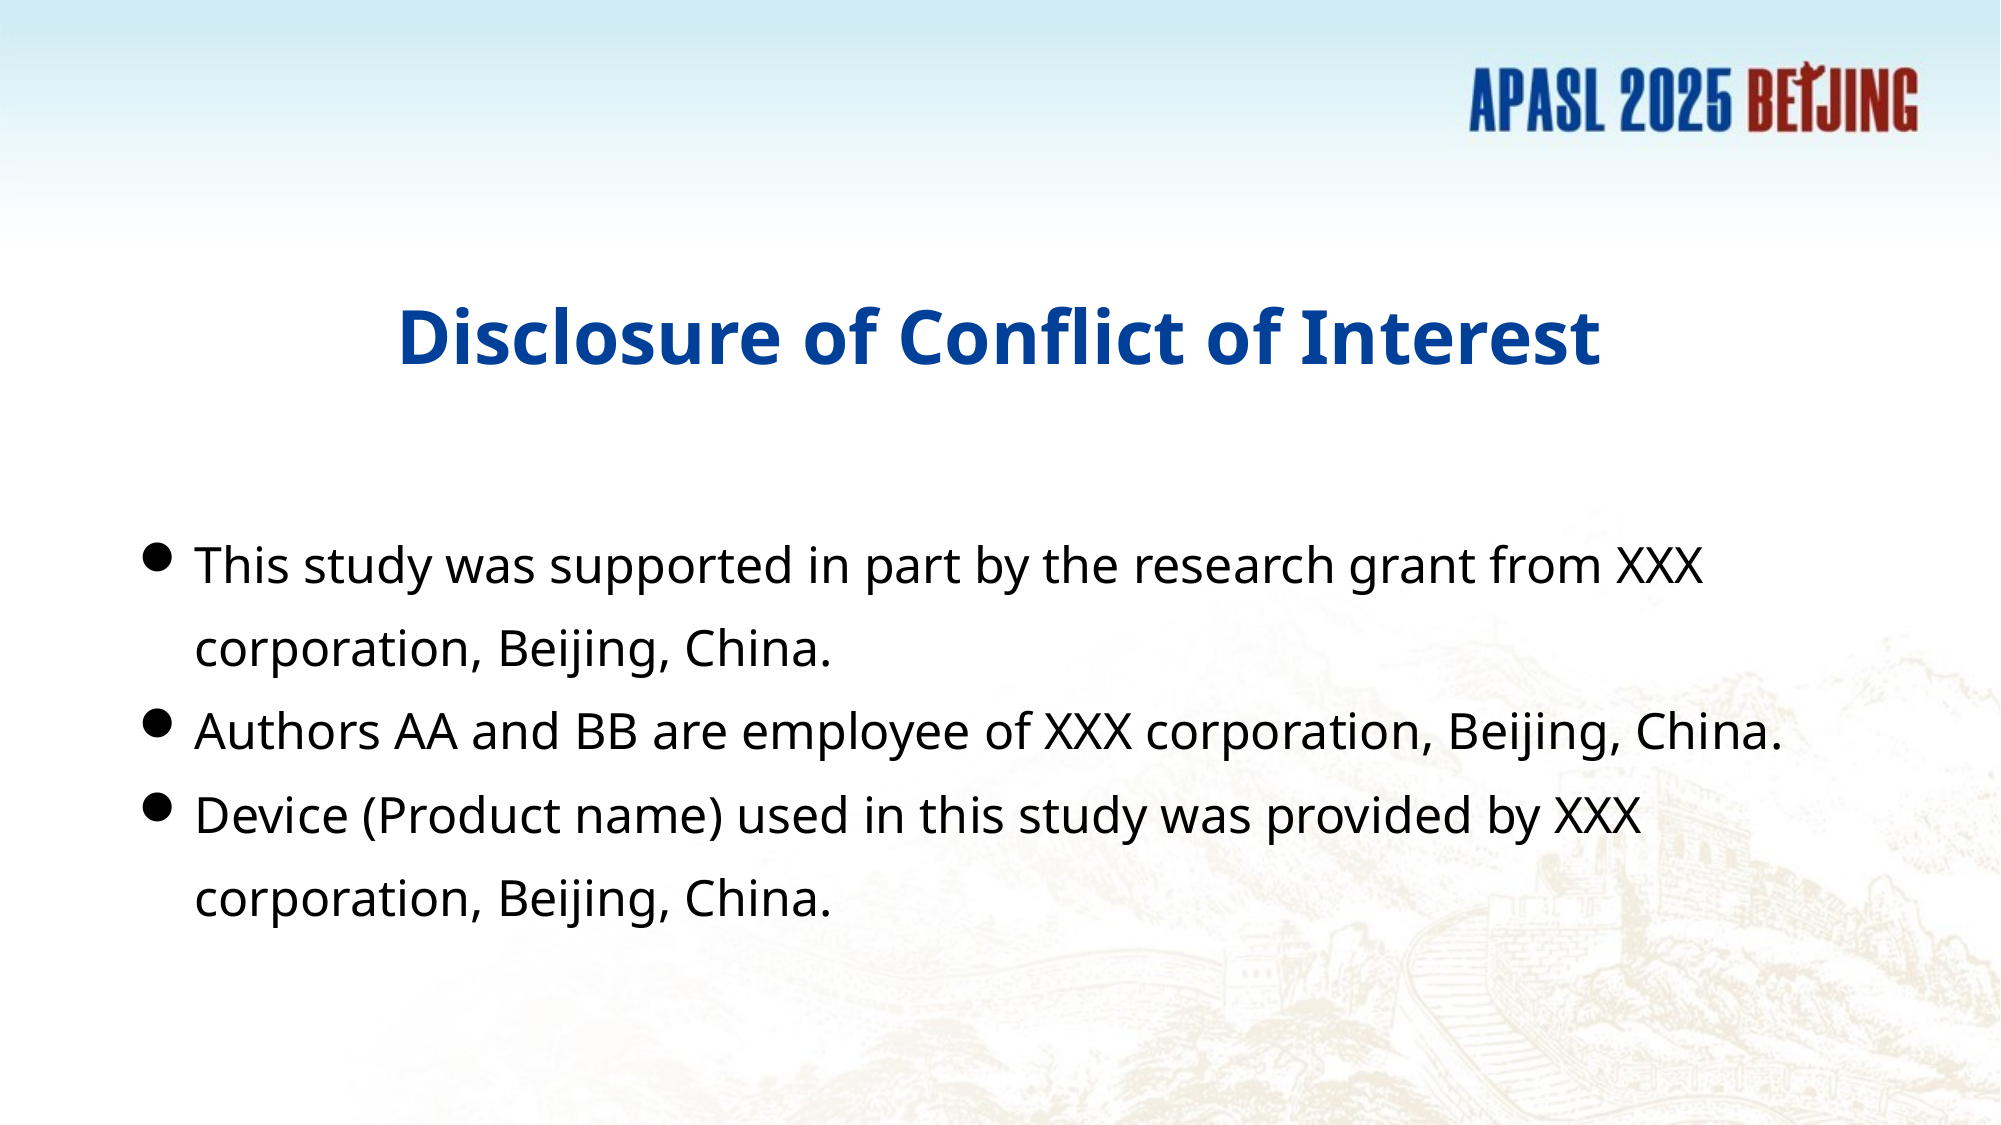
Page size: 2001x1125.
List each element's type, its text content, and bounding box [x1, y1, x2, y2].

text_box This study was supported in part by the research grant from XXX corporation, Beijing, China. Authors AA and BB are employee of XXX corporation, Beijing, China. Device (Product name) used in this study was provided by XXX corporation, Beijing, China. [123, 481, 1877, 1018]
text_box Disclosure of Conflict of Interest [317, 282, 1683, 388]
picture [0, 0, 2001, 1125]
